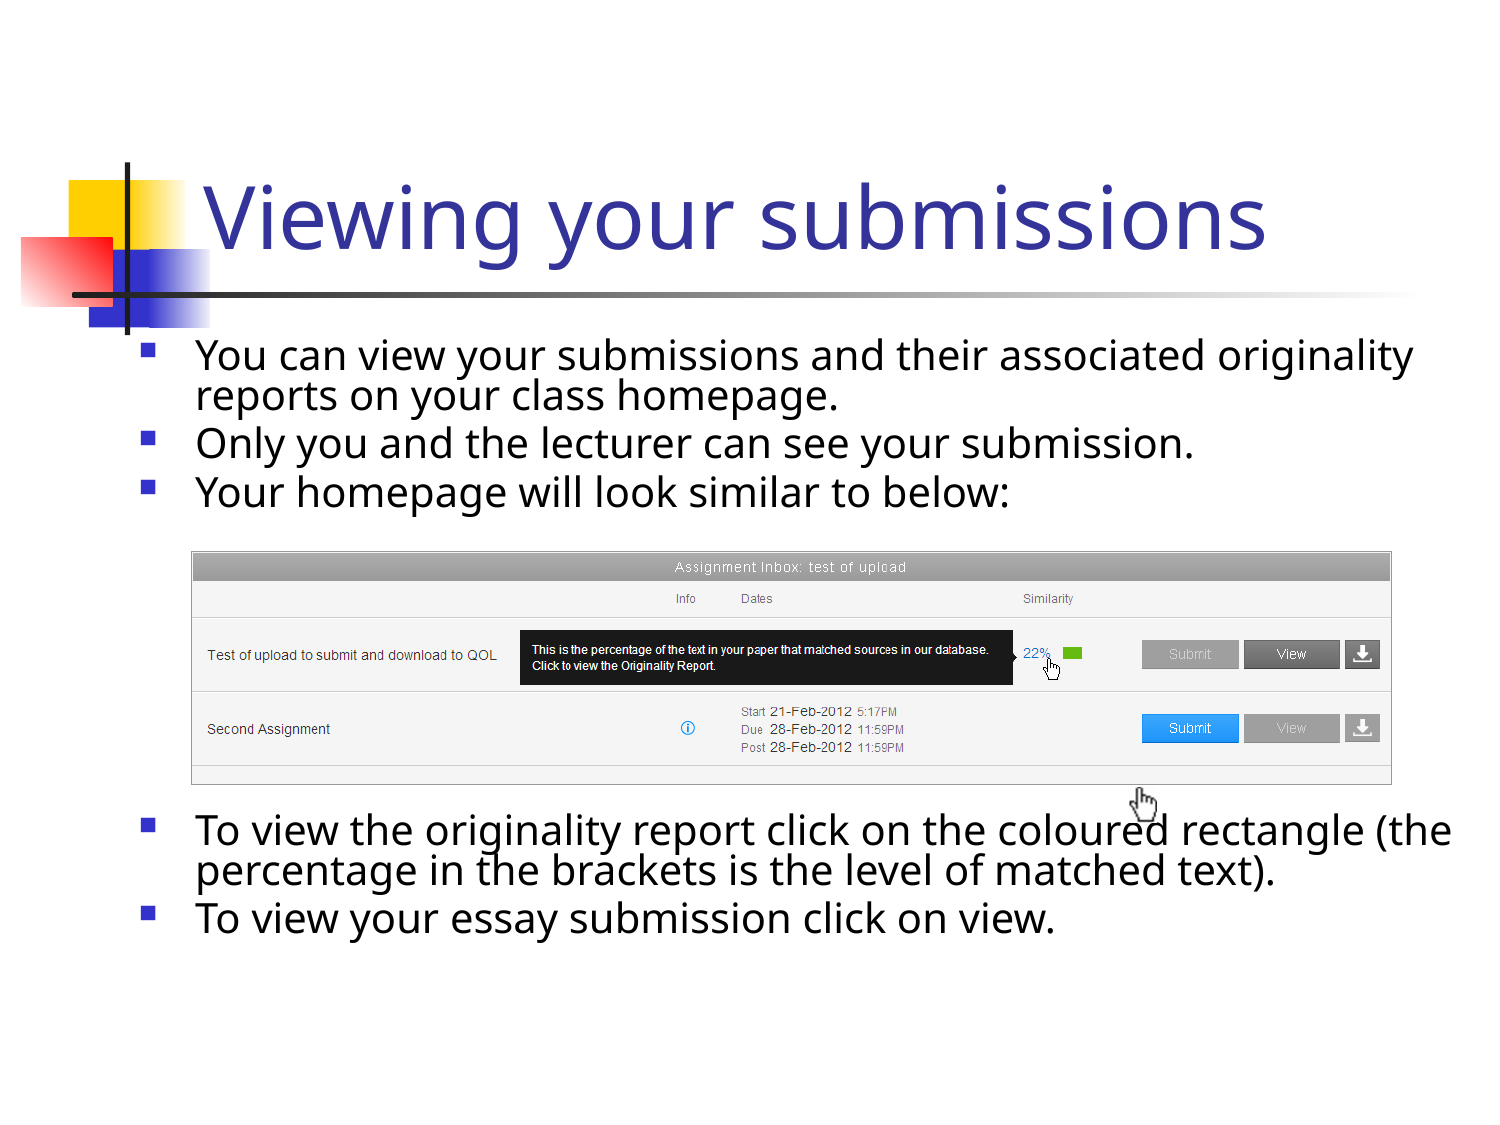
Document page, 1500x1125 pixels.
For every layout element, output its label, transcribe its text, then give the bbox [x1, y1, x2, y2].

title Viewing your submissions [188, 34, 1468, 276]
list You can view your submissions and their associated originality reports on your class homepage. Only you and the lecturer can see your submission. Your homepage will look similar to below: To view the originality report click on the coloured rectangle (the percentage in the brackets is the level of matched text). To view your essay submission click on view. [123, 330, 1470, 1007]
picture [188, 548, 1394, 824]
